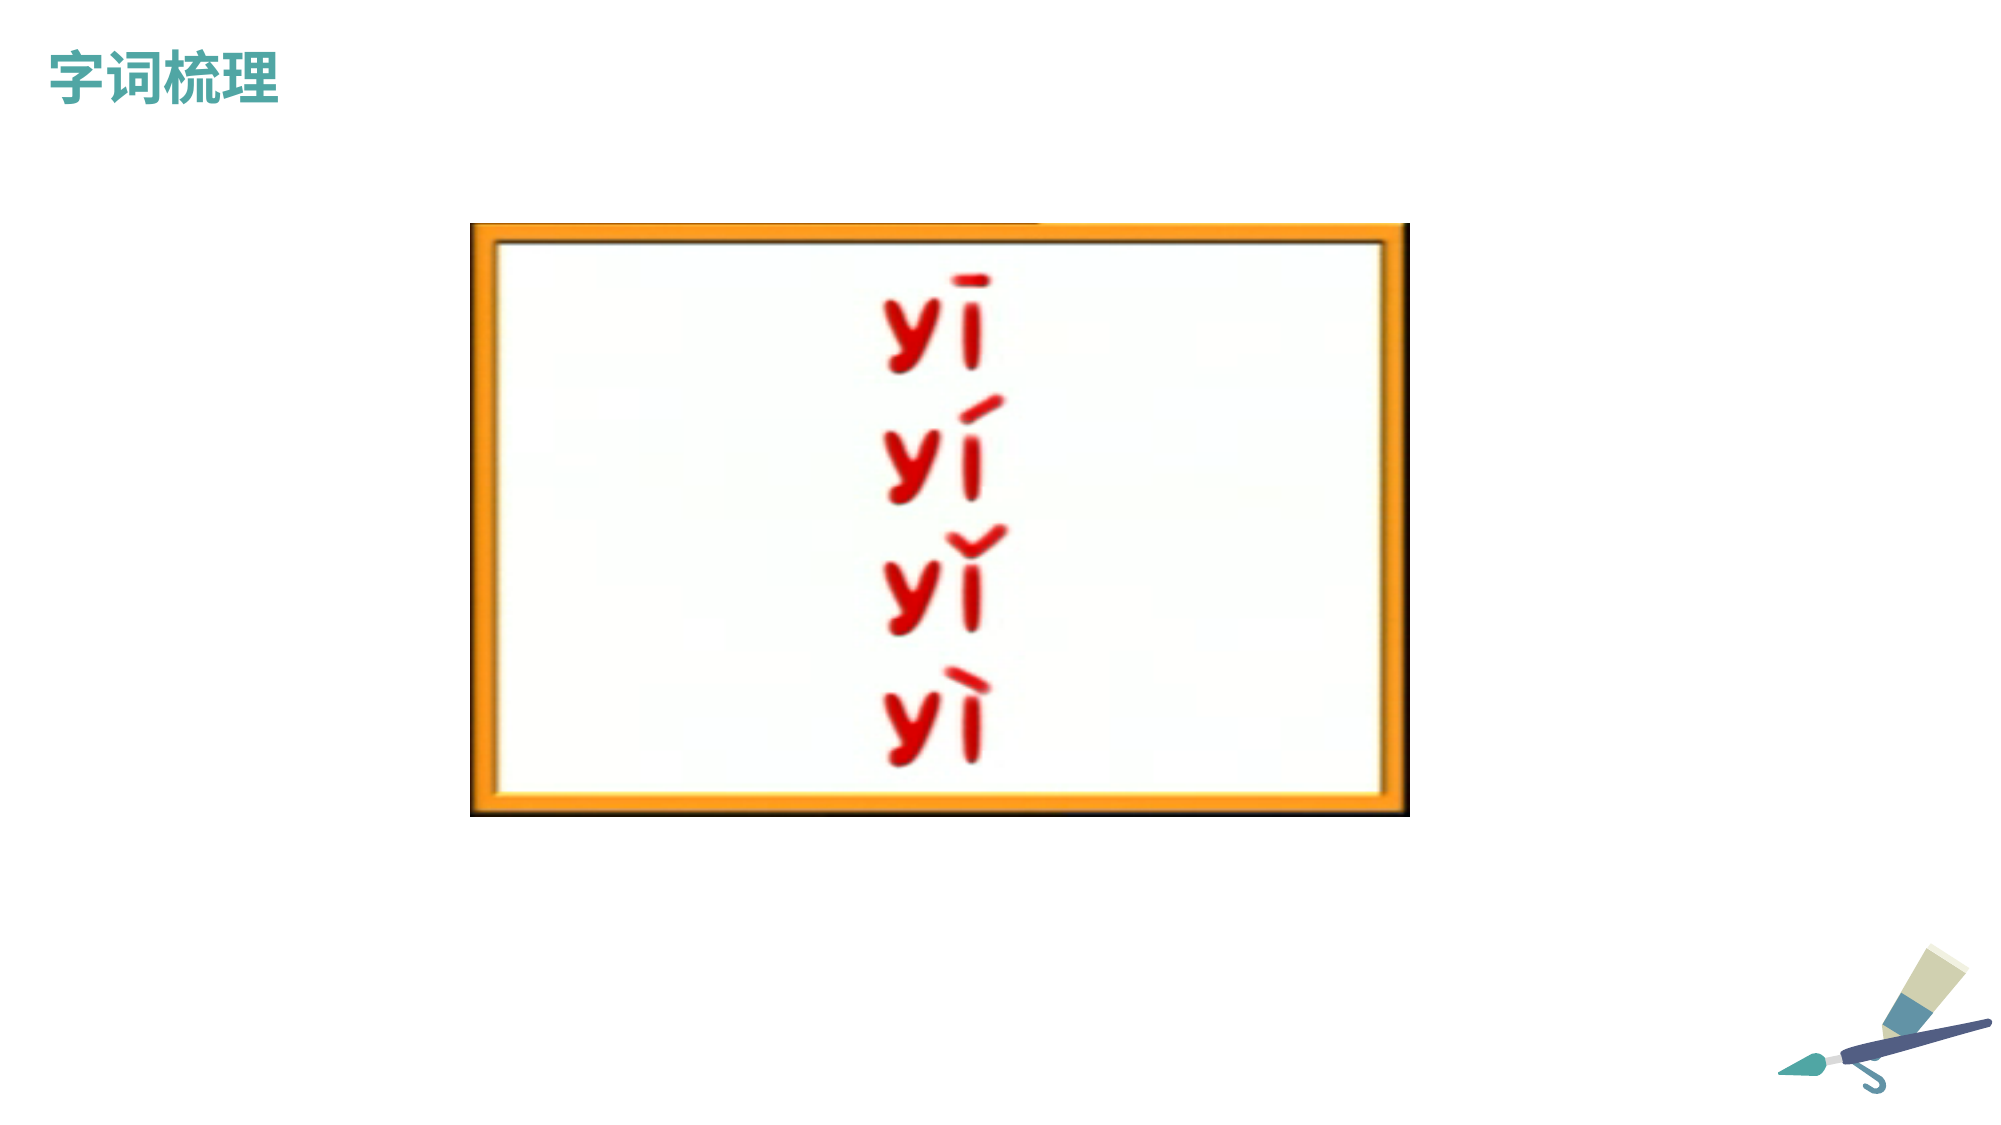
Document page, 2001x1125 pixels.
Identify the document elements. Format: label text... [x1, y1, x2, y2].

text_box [1811, 945, 1974, 1125]
text_box 字词梳理 [32, 33, 295, 119]
picture [469, 223, 1410, 818]
